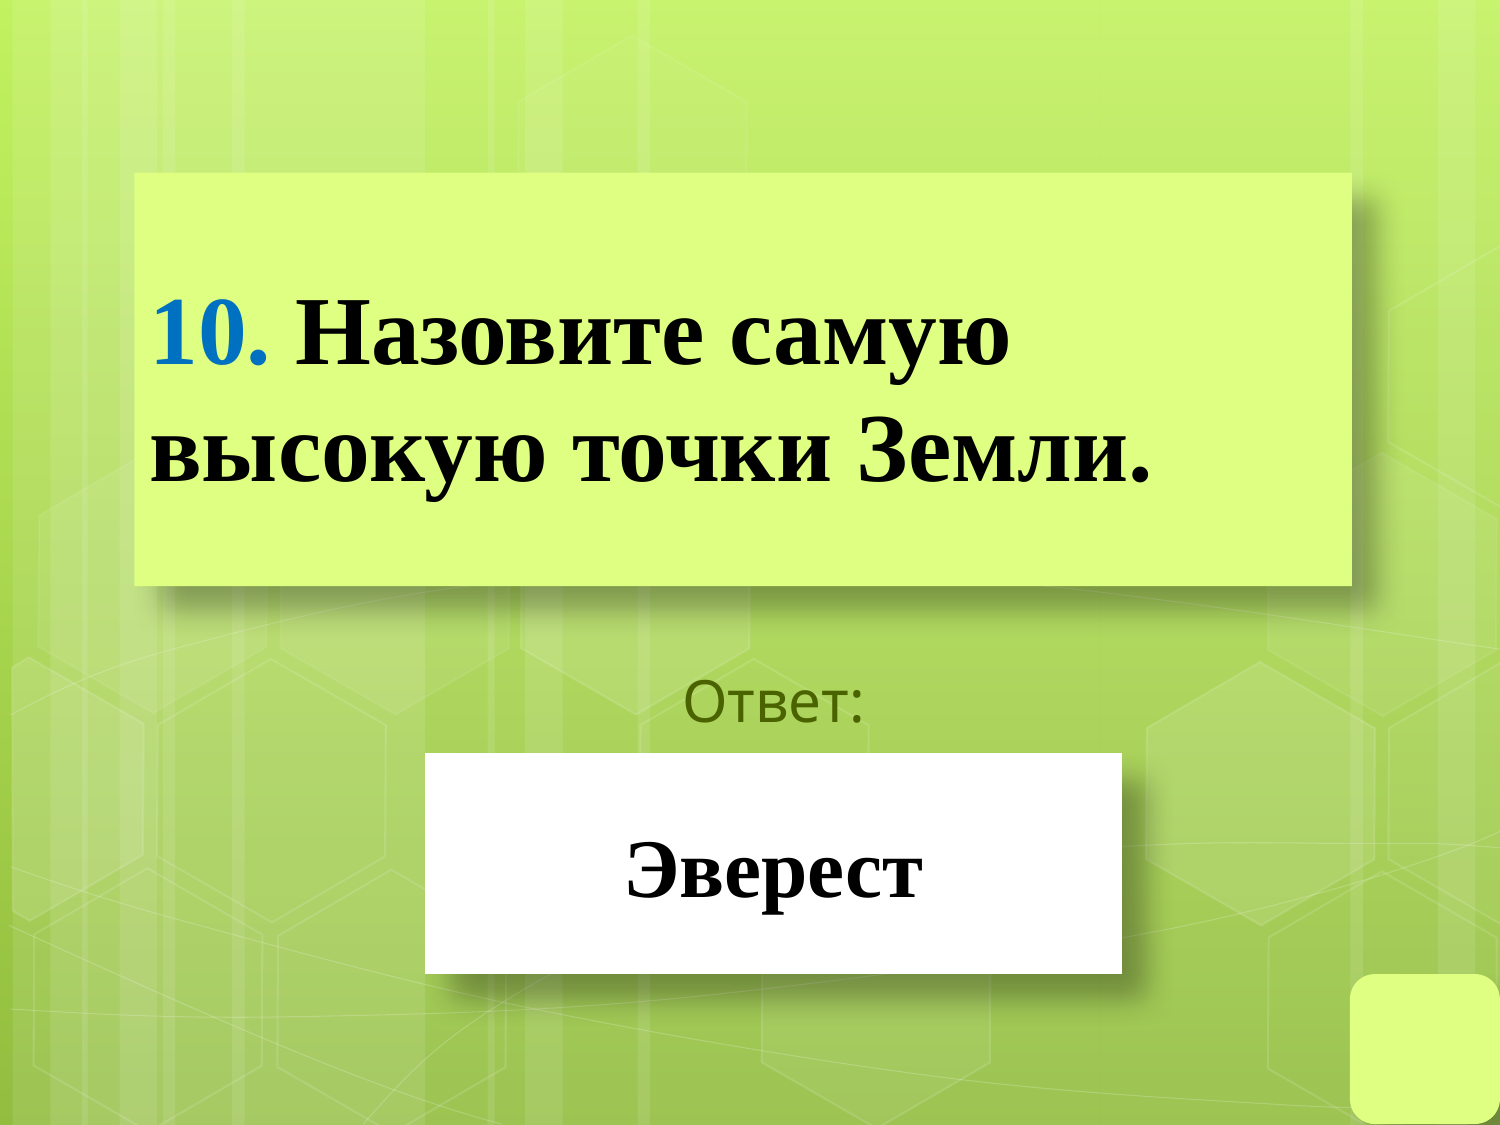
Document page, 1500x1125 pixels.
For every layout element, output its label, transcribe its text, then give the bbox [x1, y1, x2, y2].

title 10. Назовите самую высокую точки Земли. [134, 172, 1352, 587]
text_box Эверест [424, 752, 1123, 975]
text_box [1348, 972, 1500, 1125]
text_box Ответ: [537, 656, 1010, 742]
